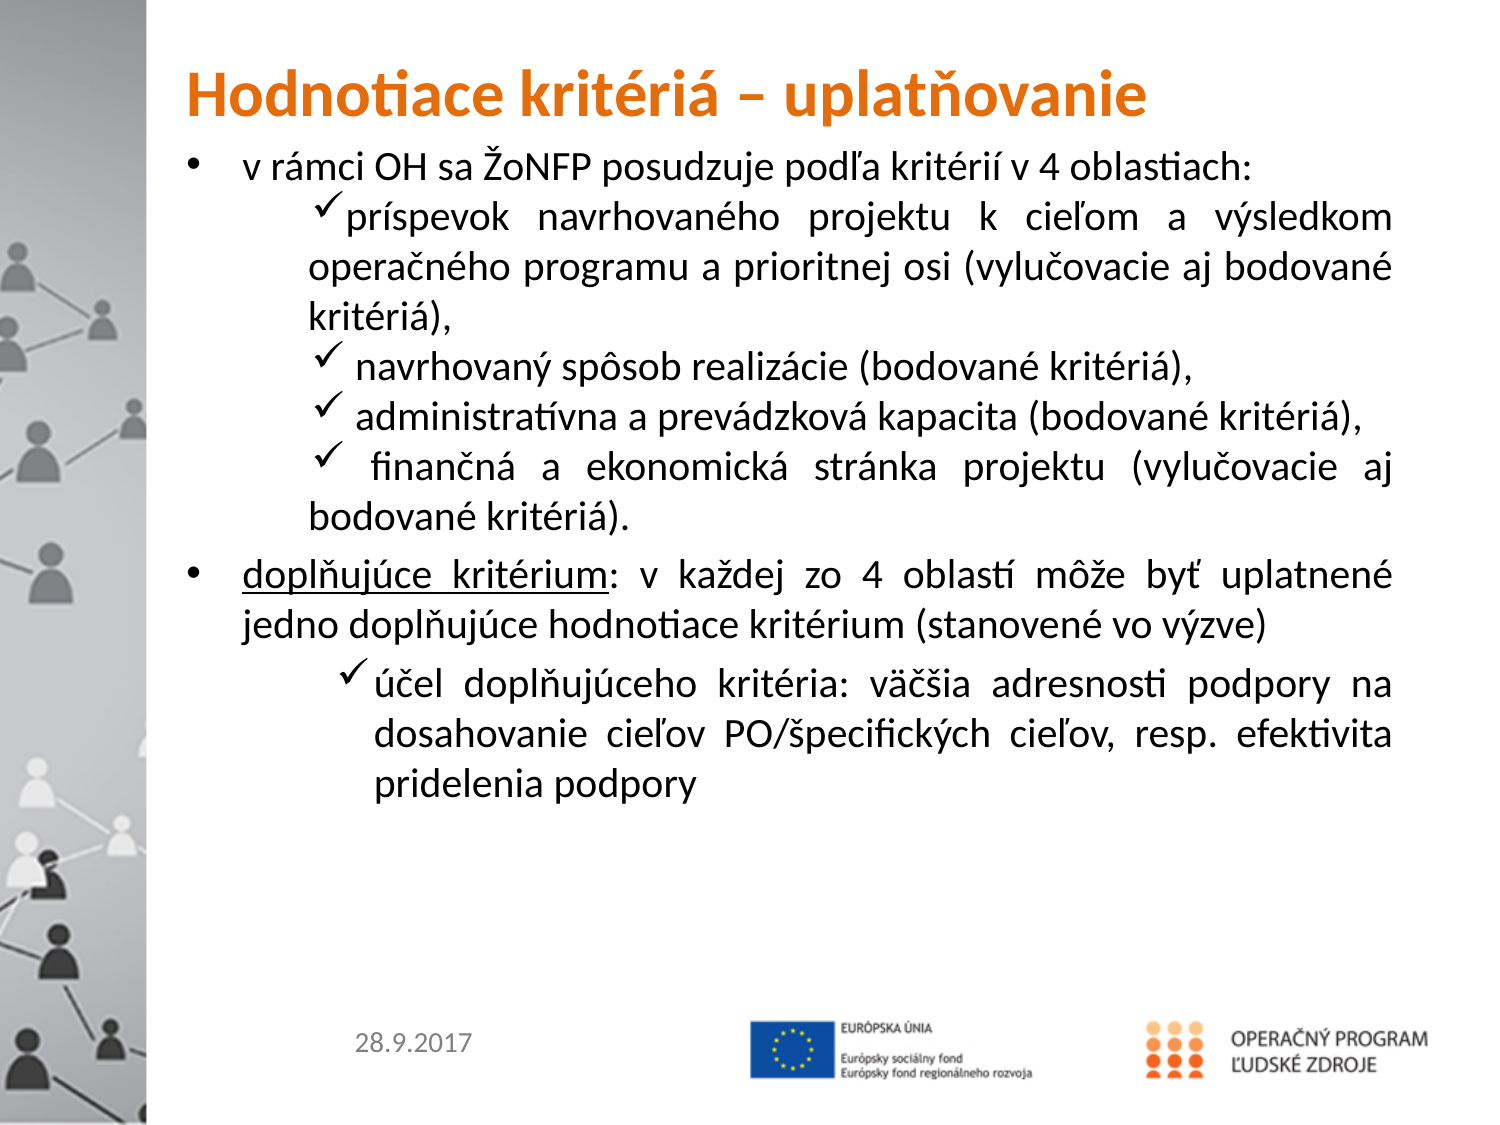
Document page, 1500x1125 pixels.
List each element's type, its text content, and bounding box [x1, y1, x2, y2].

picture [0, 0, 1500, 1125]
list Hodnotiace kritériá – uplatňovanie v rámci OH sa ŽoNFP posudzuje podľa kritérií v 4 oblastiach: príspevok navrhovaného projektu k cieľom a výsledkom operačného programu a prioritnej osi (vylučovacie aj bodované kritériá), navrhovaný spôsob realizácie (bodované kritériá), administratívna a prevádzková kapacita (bodované kritériá), finančná a ekonomická stránka projektu (vylučovacie aj bodované kritériá). doplňujúce kritérium: v každej zo 4 oblastí môže byť uplatnené jedno doplňujúce hodnotiace kritérium (stanovené vo výzve) účel doplňujúceho kritéria: väčšia adresnosti podpory na dosahovanie cieľov PO/špecifických cieľov, resp. efektivita pridelenia podpory [170, 42, 1409, 1000]
text_box 28.9.2017 [171, 1015, 488, 1066]
